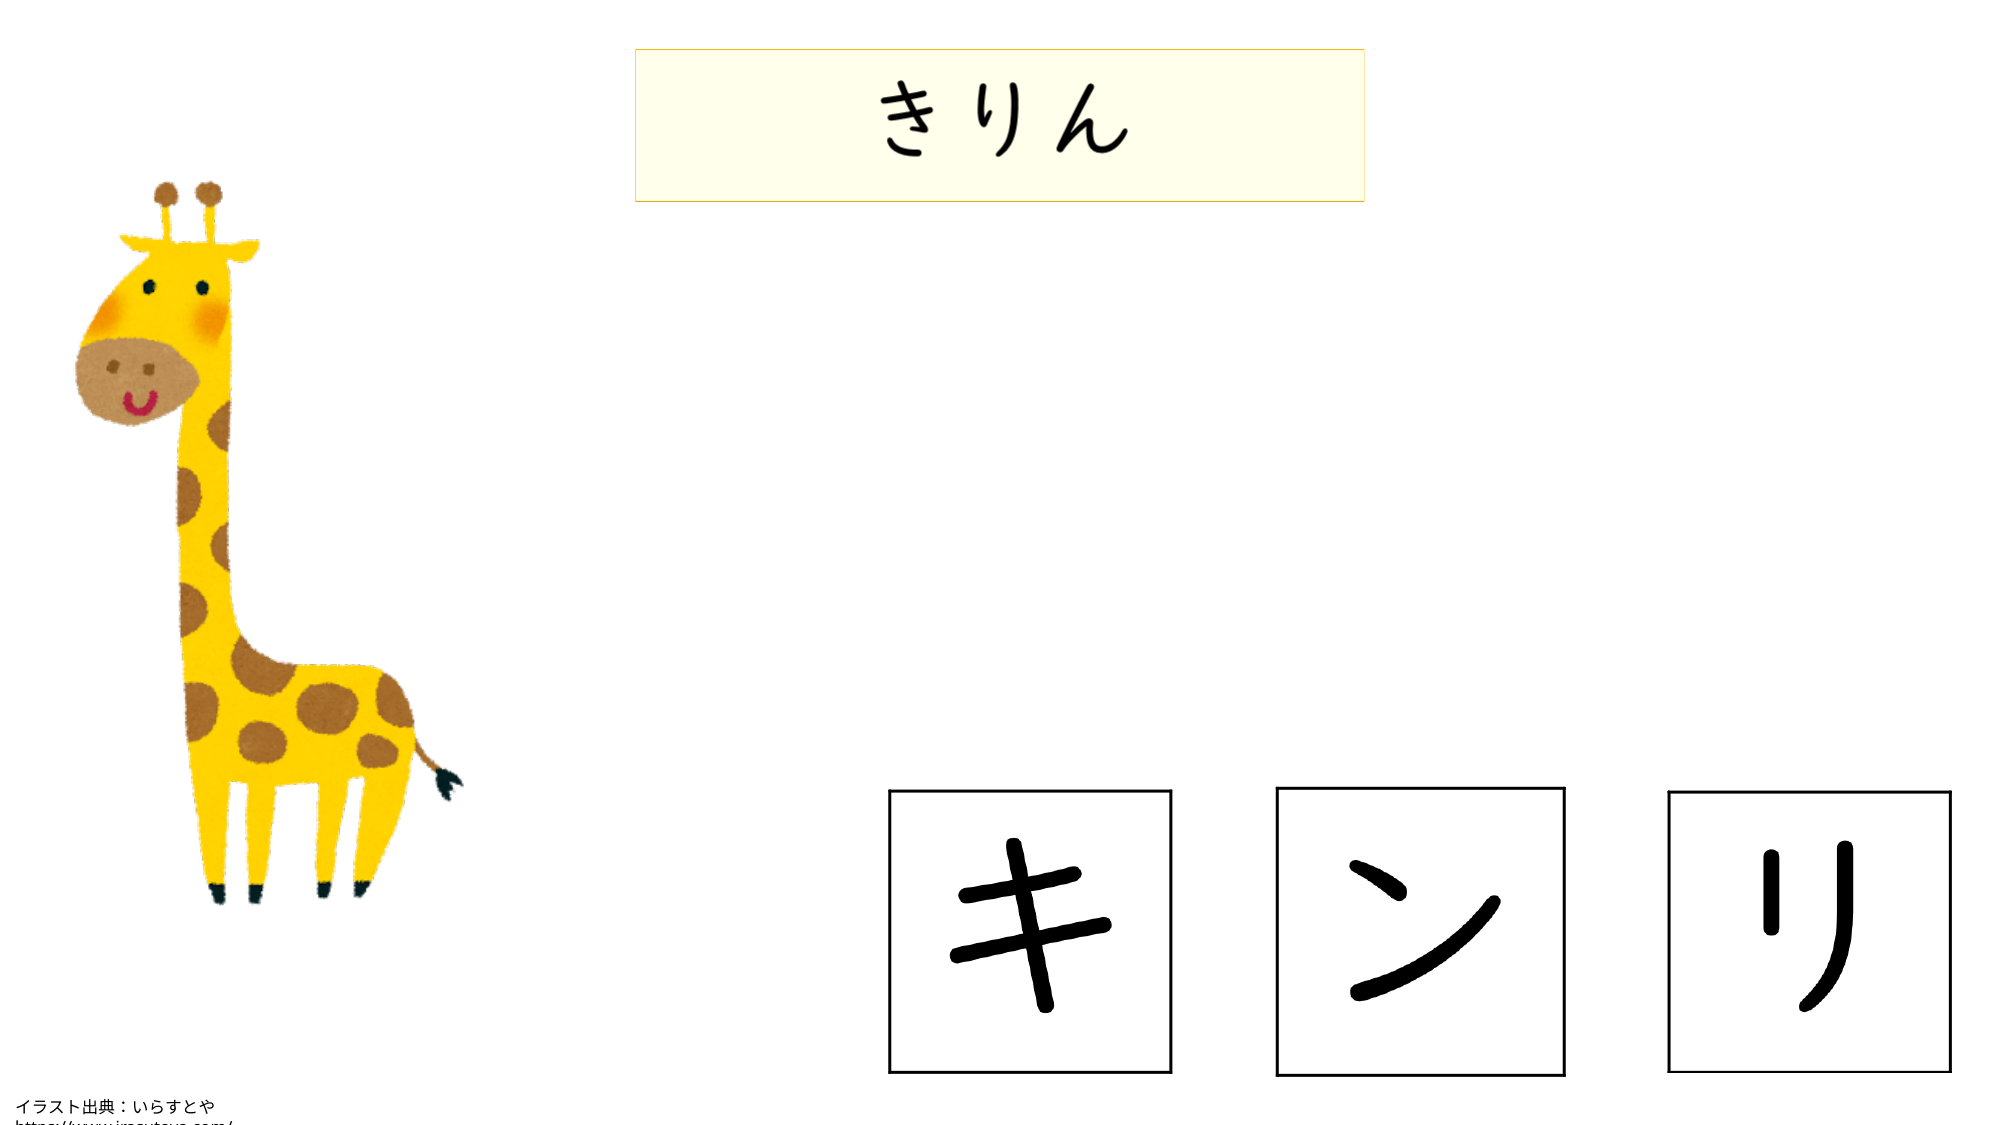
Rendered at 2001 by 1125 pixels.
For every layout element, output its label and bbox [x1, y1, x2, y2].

picture [1272, 783, 1568, 1080]
list [37, 155, 470, 927]
picture [1663, 786, 1955, 1073]
picture [635, 42, 1365, 208]
picture [885, 784, 1176, 1077]
